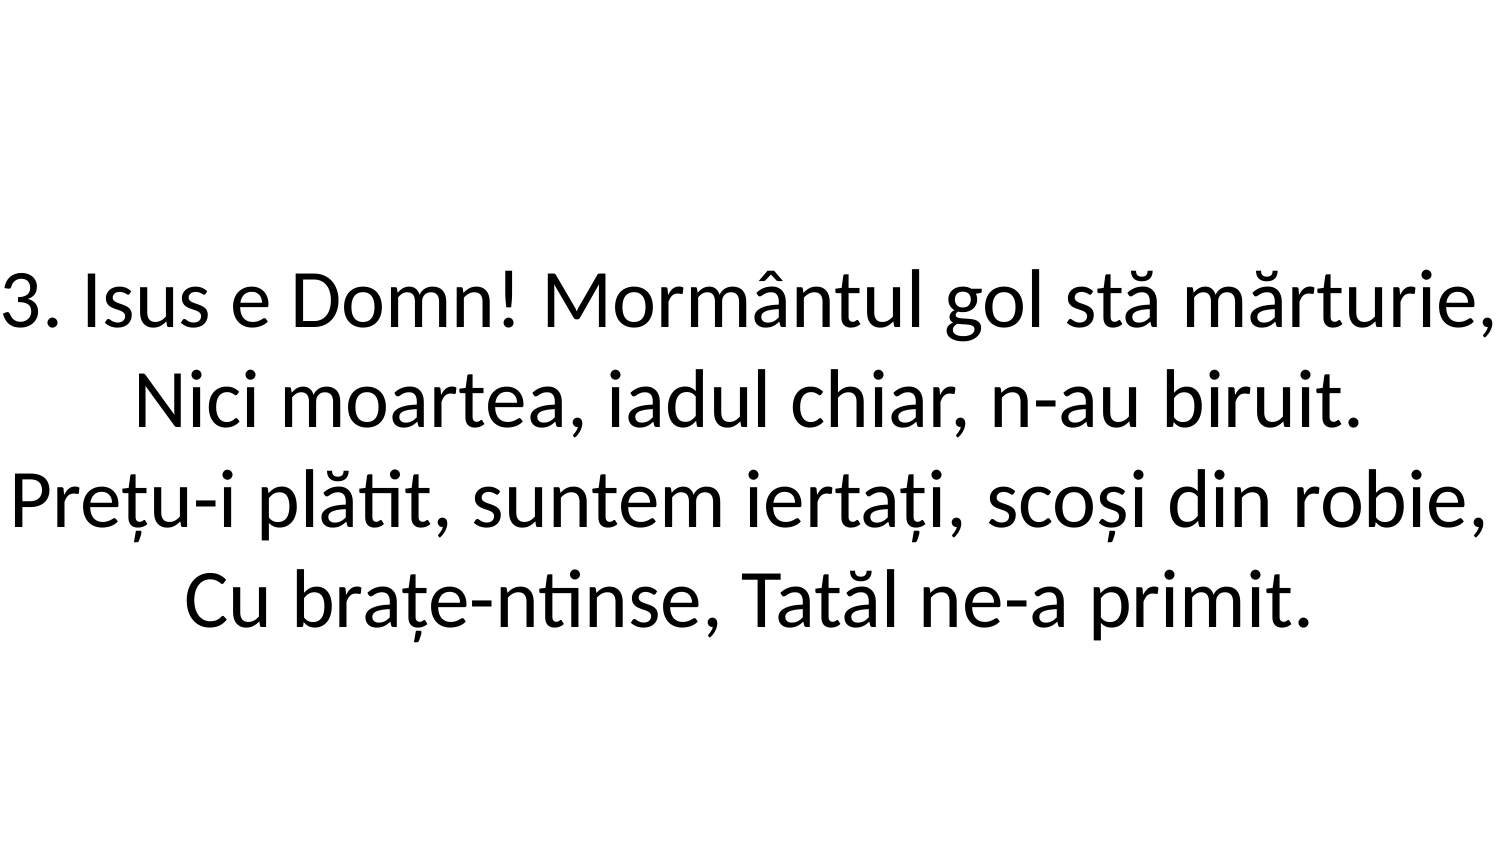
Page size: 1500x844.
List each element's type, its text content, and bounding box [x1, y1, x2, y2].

text_box 3. Isus e Domn! Mormântul gol stă mărturie, Nici moartea, iadul chiar, n-au biruit. Prețu-i plătit, suntem iertați, scoși din robie, Cu brațe-ntinse, Tatăl ne-a primit. [0, 192, 1500, 652]
